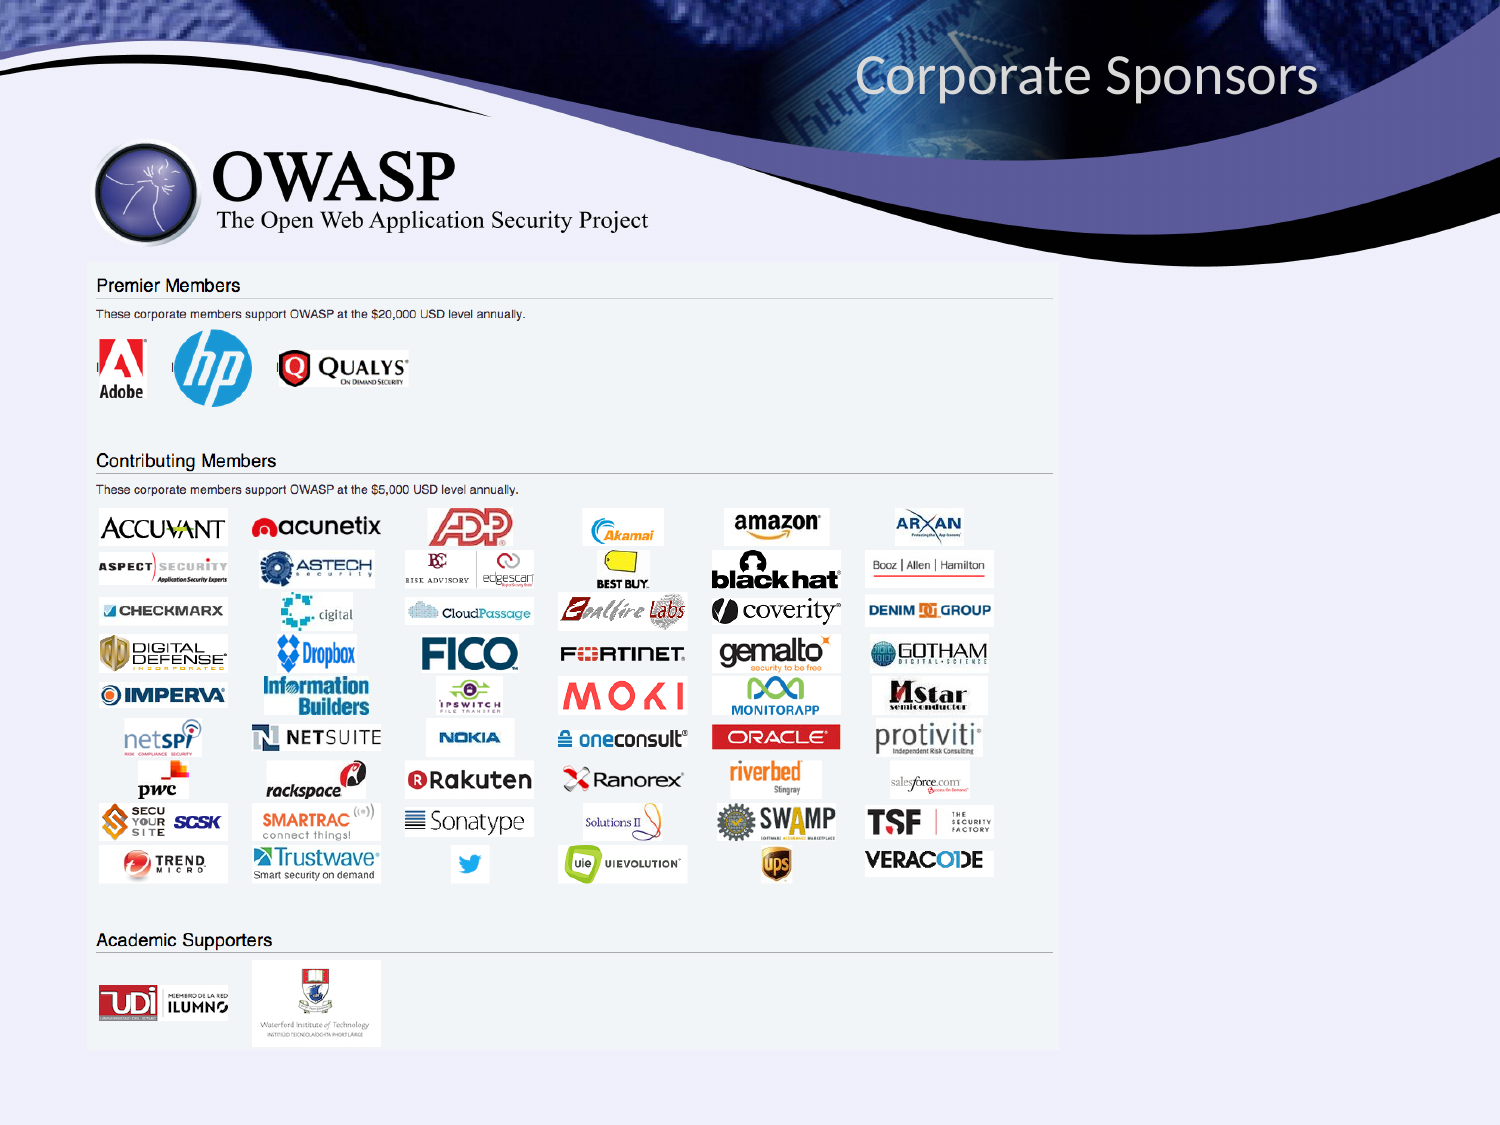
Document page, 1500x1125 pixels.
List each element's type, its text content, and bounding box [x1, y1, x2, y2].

title Corporate Sponsors [699, 12, 1475, 130]
picture [0, 0, 1500, 1125]
